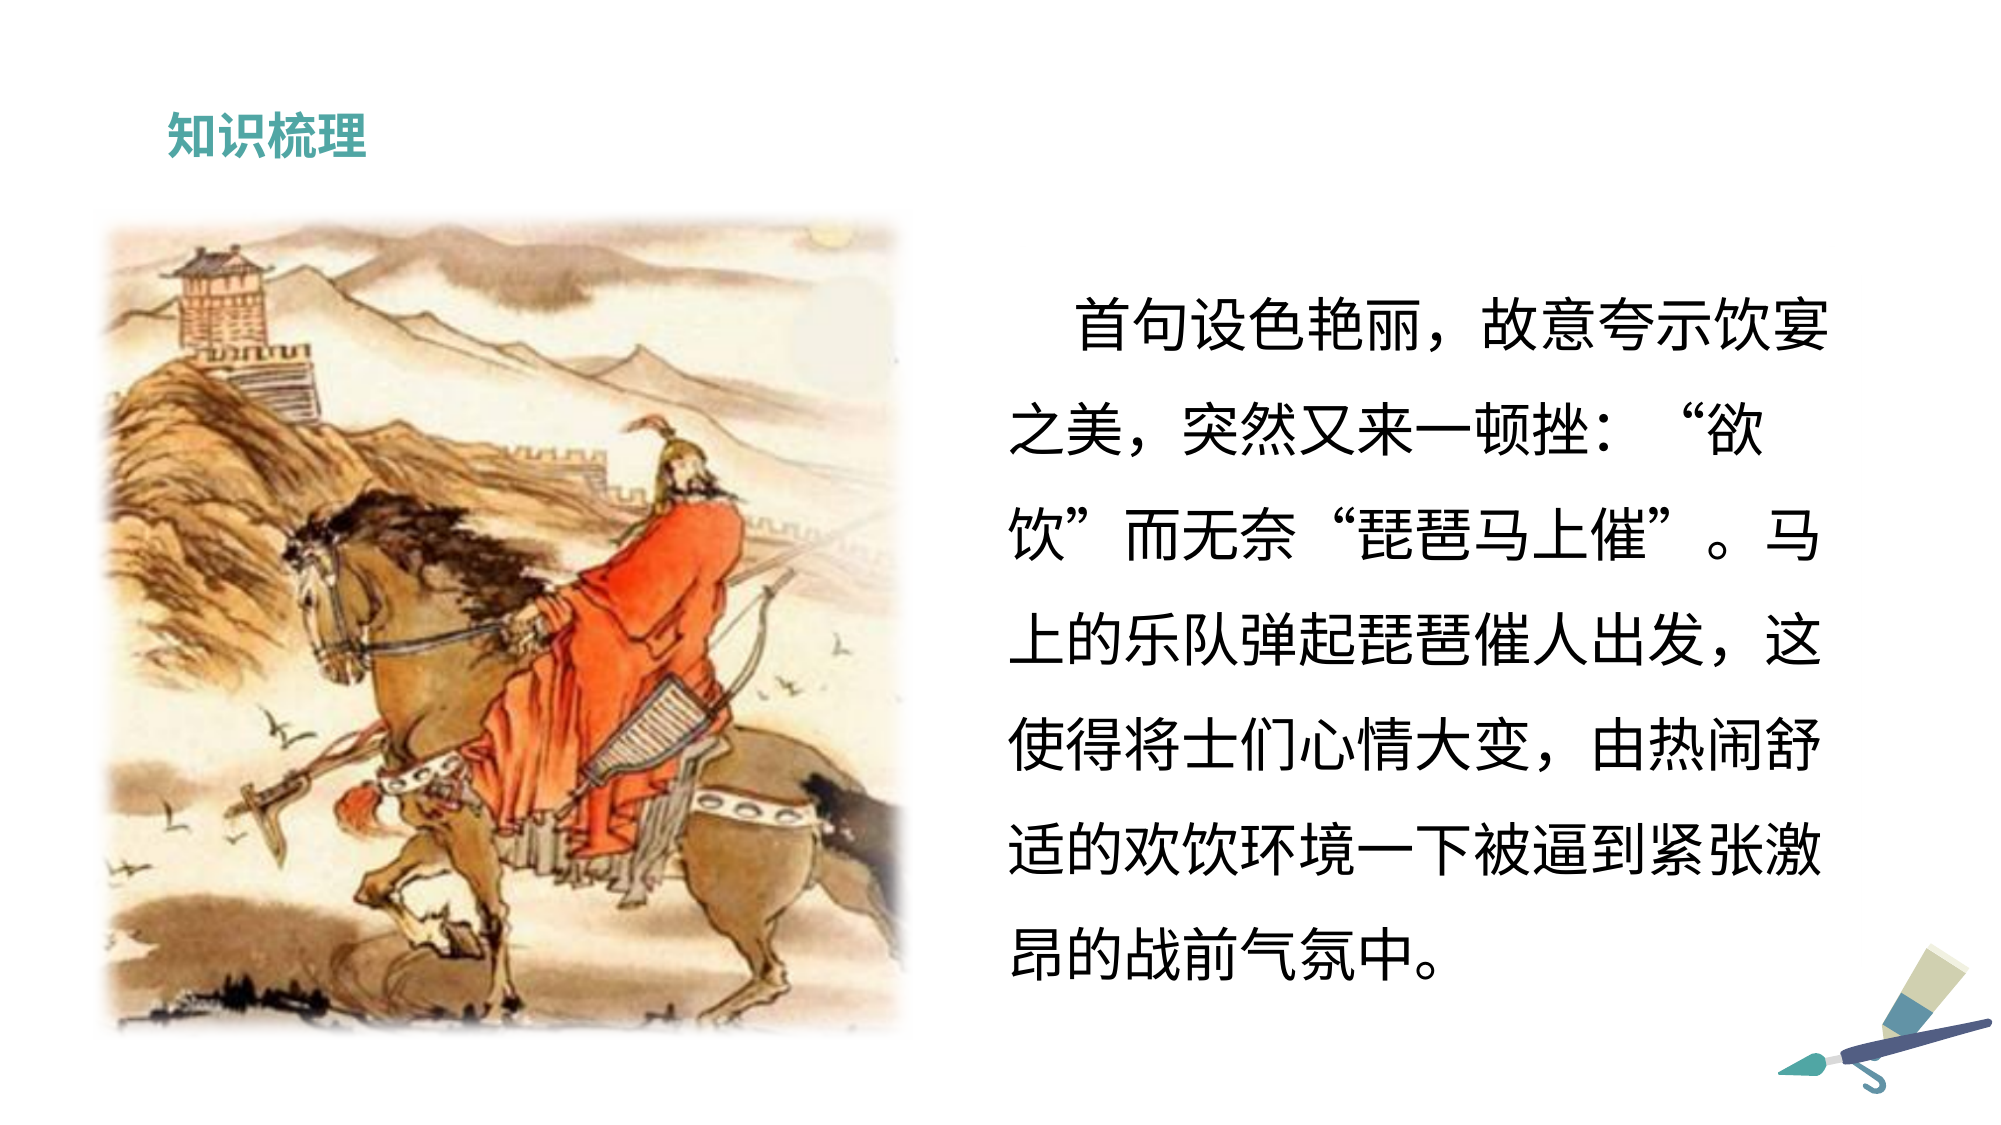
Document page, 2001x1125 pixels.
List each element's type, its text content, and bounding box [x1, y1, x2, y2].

text_box 知识梳理 [152, 97, 383, 172]
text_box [1811, 945, 1974, 1125]
picture [93, 209, 913, 1040]
text_box 首句设色艳丽，故意夸示饮宴之美，突然又来一顿挫：“欲饮”而无奈“琵琶马上催”。马上的乐队弹起琵琶催人出发，这使得将士们心情大变，由热闹舒适的欢饮环境一下被逼到紧张激昂的战前气氛中。 [1028, 281, 1828, 961]
